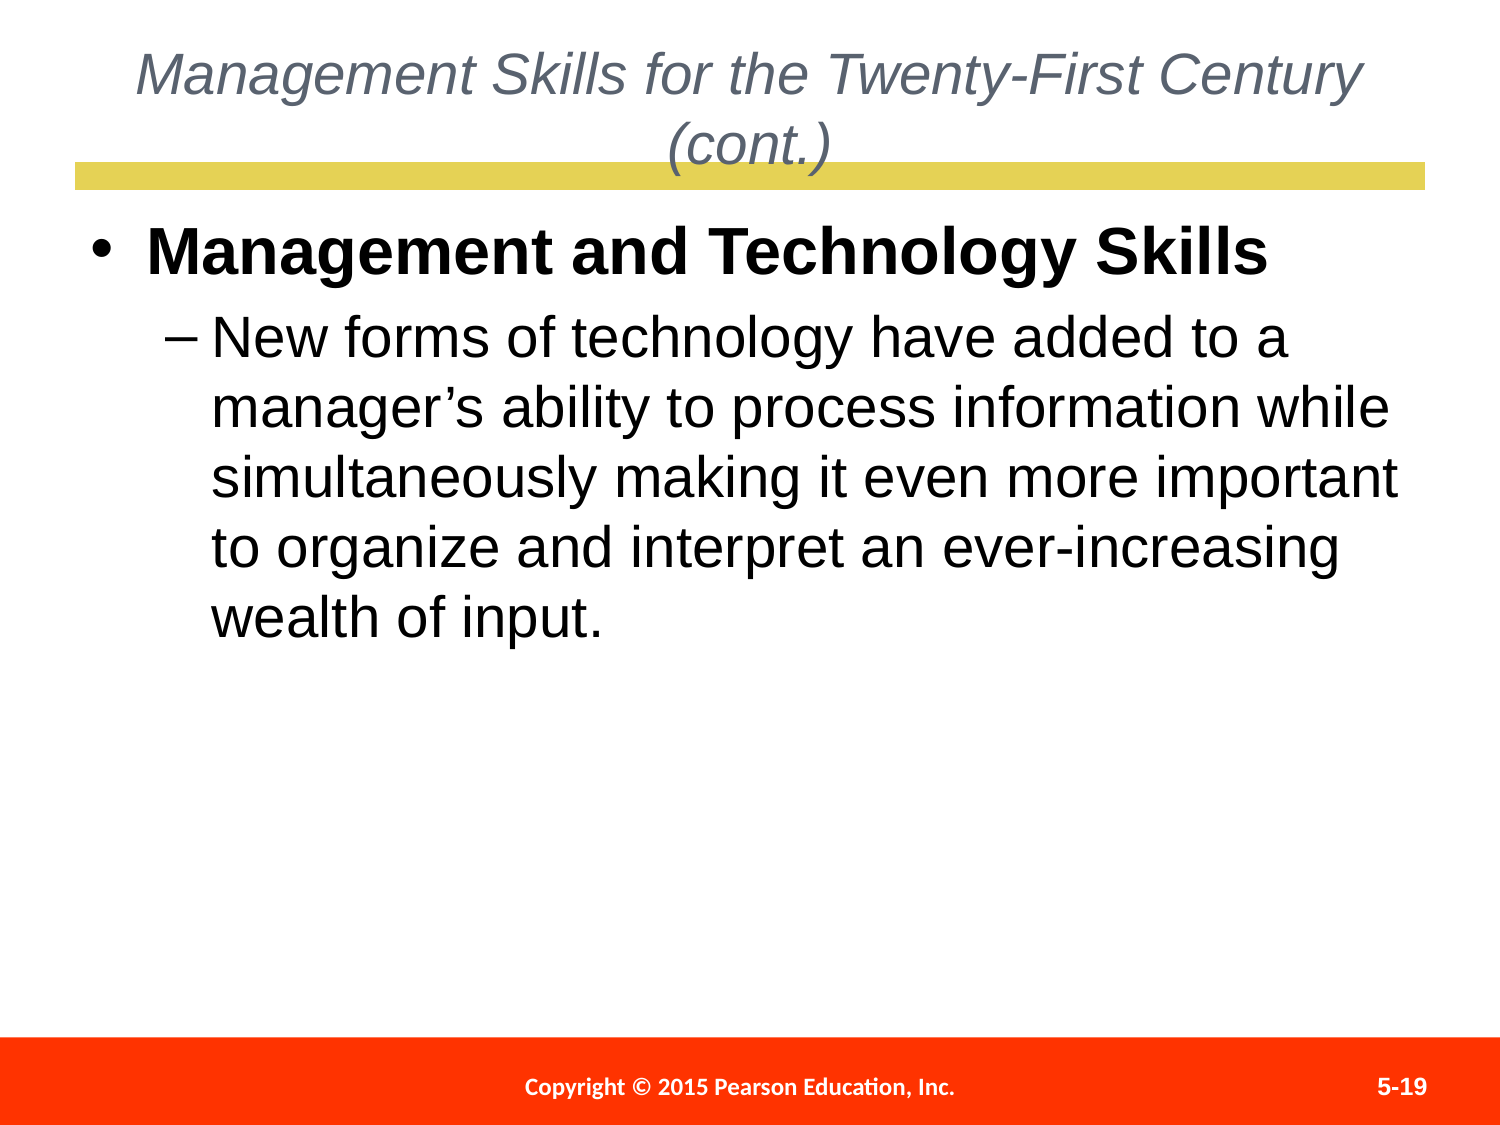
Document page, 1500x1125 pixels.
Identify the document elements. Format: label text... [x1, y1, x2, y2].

title Management Skills for the Twenty-First Century (cont.) [74, 12, 1426, 199]
list Management and Technology Skills New forms of technology have added to a manager’s ability to process information while simultaneously making it even more important to organize and interpret an ever-increasing wealth of input. [74, 199, 1426, 1006]
